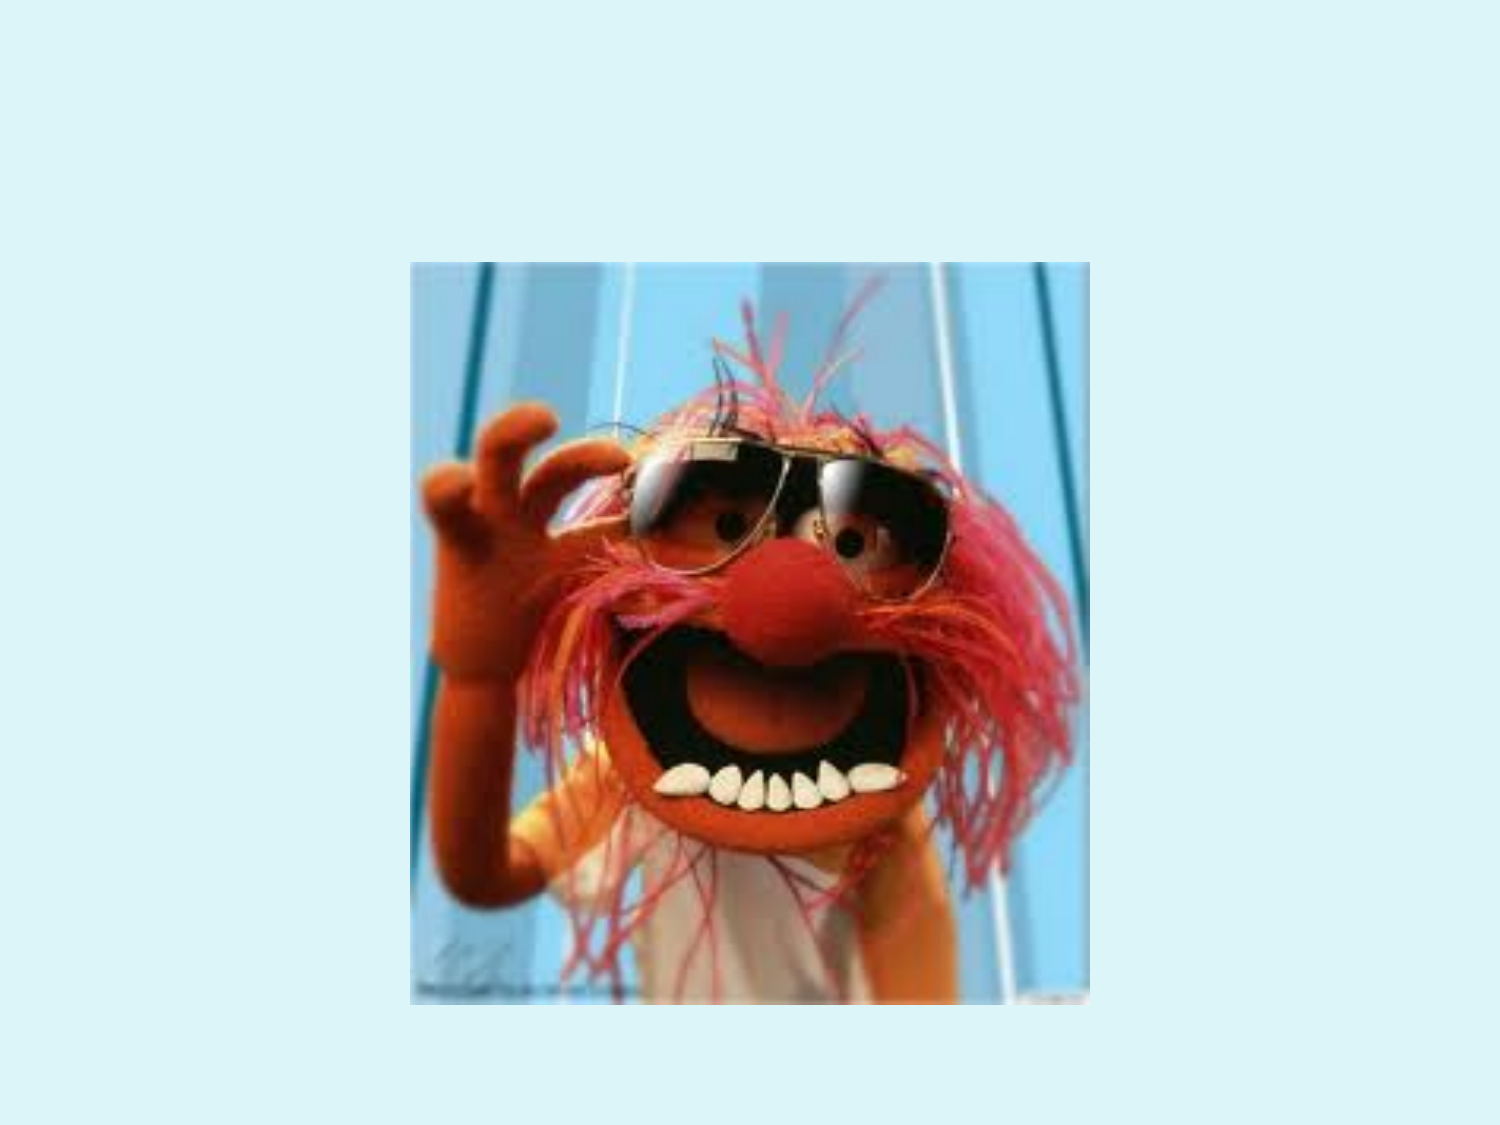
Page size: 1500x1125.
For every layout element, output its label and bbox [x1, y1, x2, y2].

list [74, 262, 1426, 1006]
